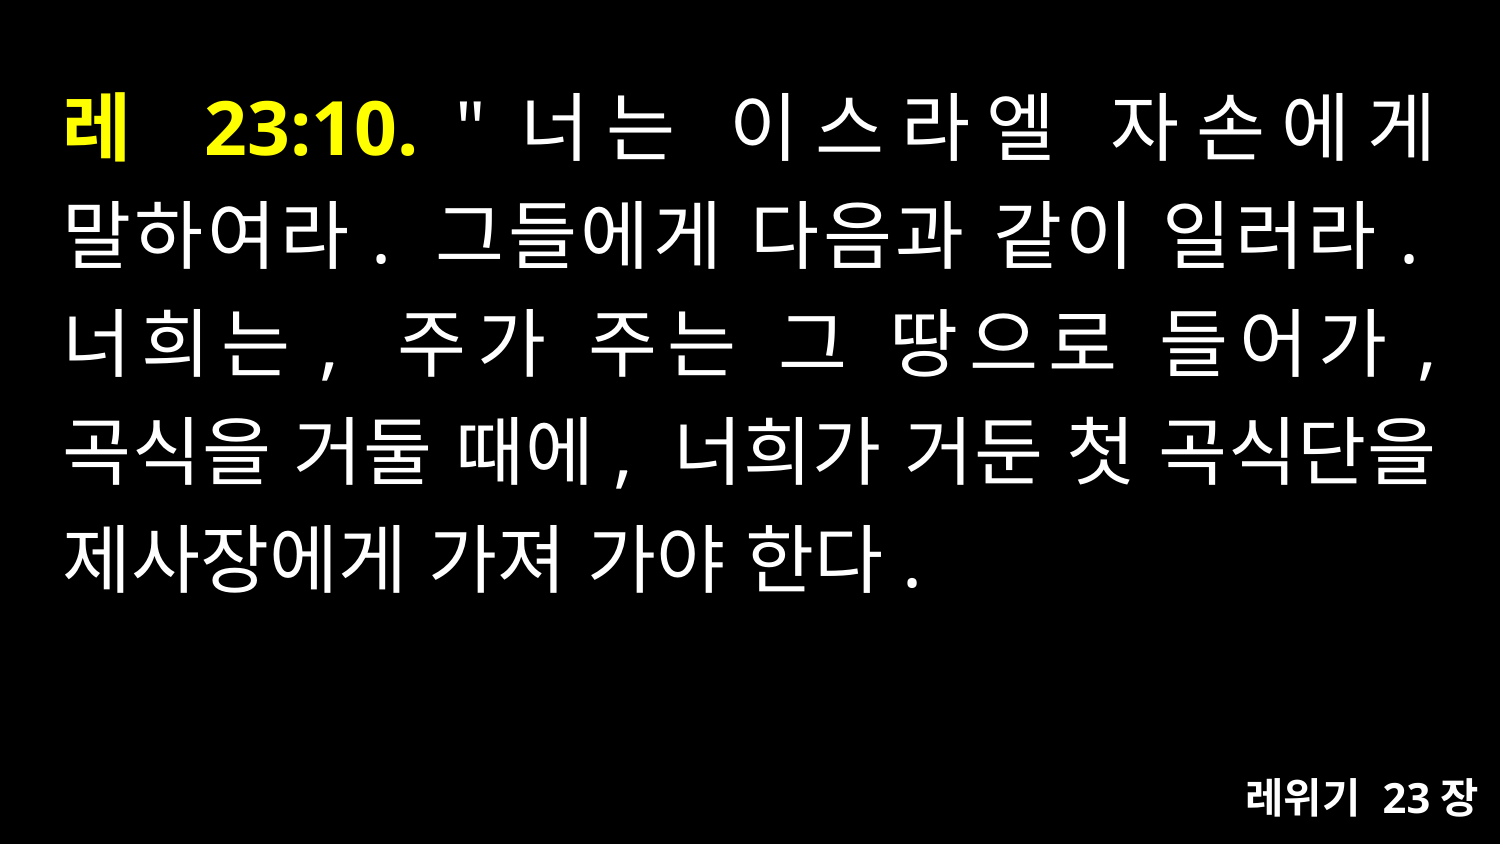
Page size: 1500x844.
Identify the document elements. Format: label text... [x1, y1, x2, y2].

title 레 23:10. "너는 이스라엘 자손에게 말하여라. 그들에게 다음과 같이 일러라.너희는, 주가 주는 그 땅으로 들어가, 곡식을 거둘 때에, 너희가 거둔 첫 곡식단을 제사장에게 가져 가야 한다. [0, 0, 1500, 844]
subtitle 레위기 23장 [916, 770, 1500, 844]
